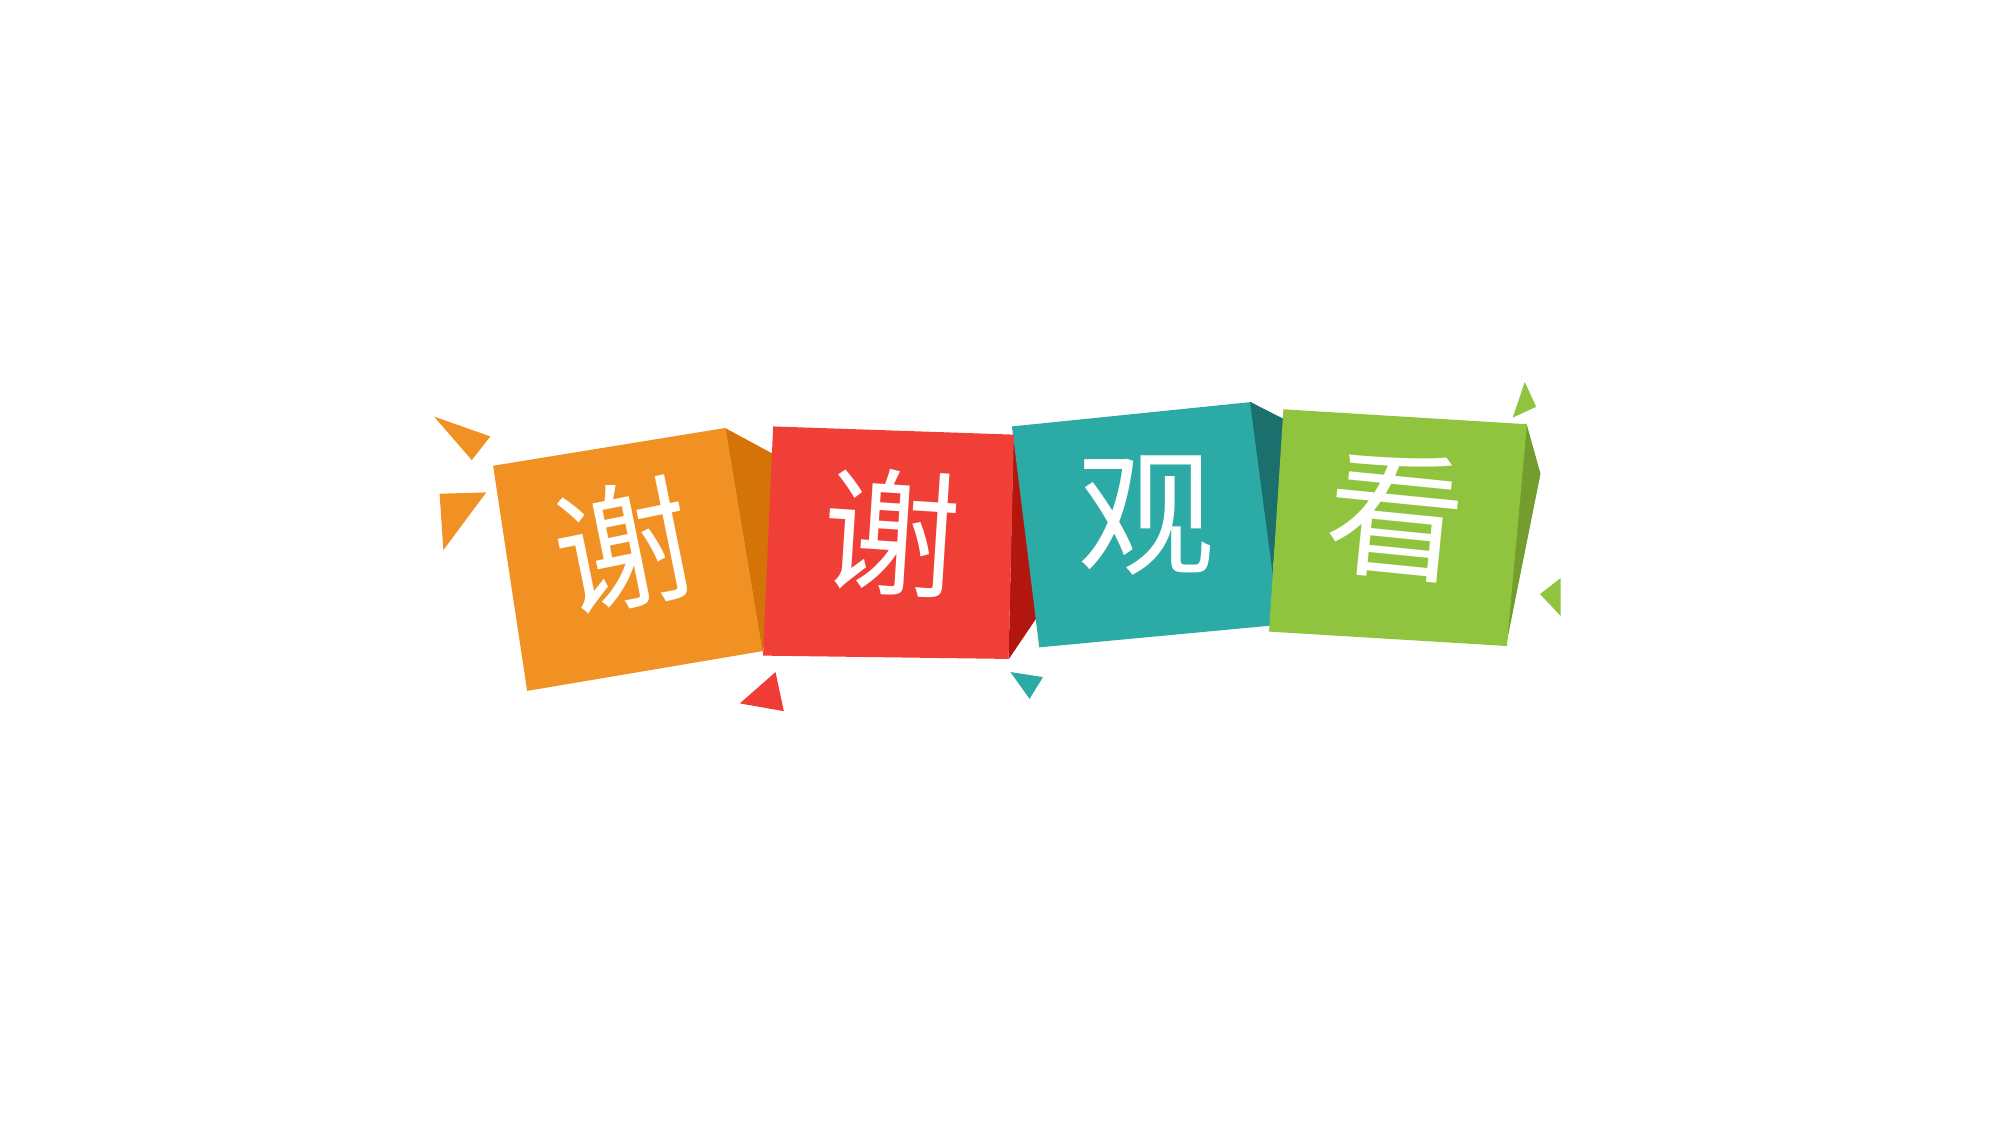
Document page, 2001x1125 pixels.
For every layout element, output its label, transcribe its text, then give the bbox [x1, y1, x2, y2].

text_box [1008, 670, 1045, 701]
text_box 谢 [491, 426, 762, 693]
text_box 看 [1267, 408, 1529, 648]
text_box [1248, 399, 1281, 570]
text_box [433, 415, 493, 462]
text_box [1538, 576, 1562, 619]
text_box 谢 [761, 425, 1015, 660]
text_box [1511, 379, 1538, 420]
text_box 观 [1010, 401, 1271, 649]
text_box [737, 670, 786, 713]
text_box [1510, 425, 1542, 632]
text_box [1007, 468, 1035, 663]
text_box [727, 427, 770, 636]
text_box [438, 491, 489, 553]
